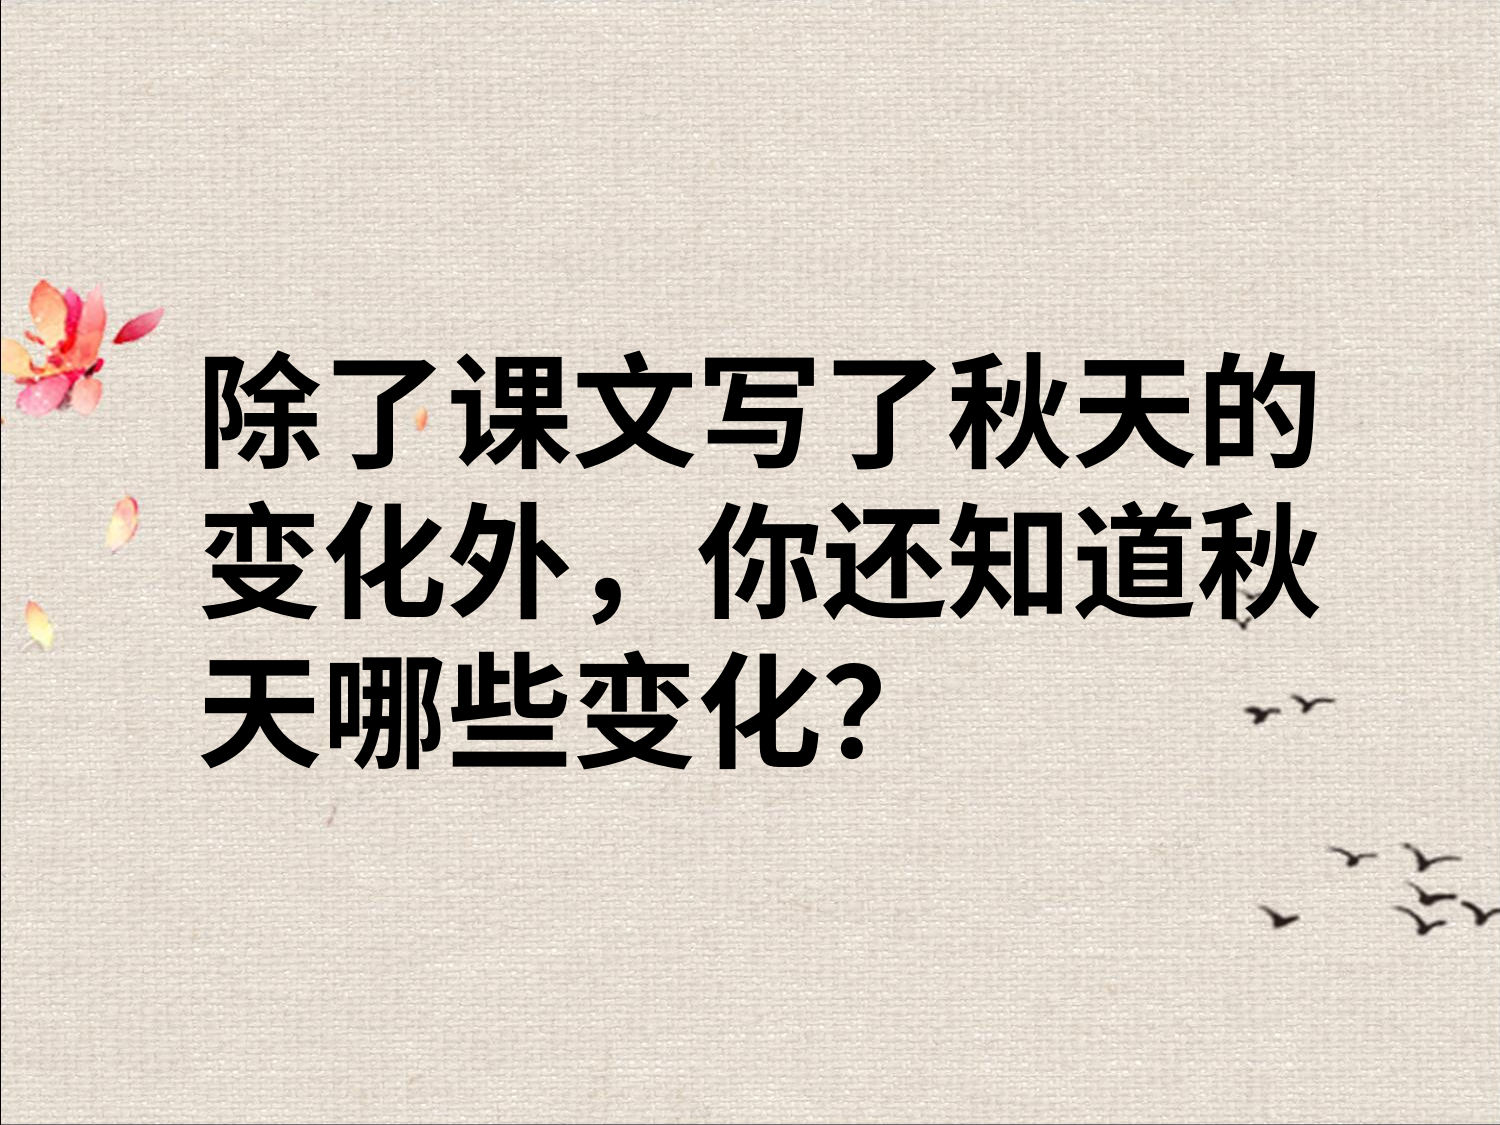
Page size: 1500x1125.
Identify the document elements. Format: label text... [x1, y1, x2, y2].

picture [0, 0, 1500, 1125]
text_box 除了课文写了秋天的变化外，你还知道秋天哪些变化？ [183, 326, 1424, 1004]
